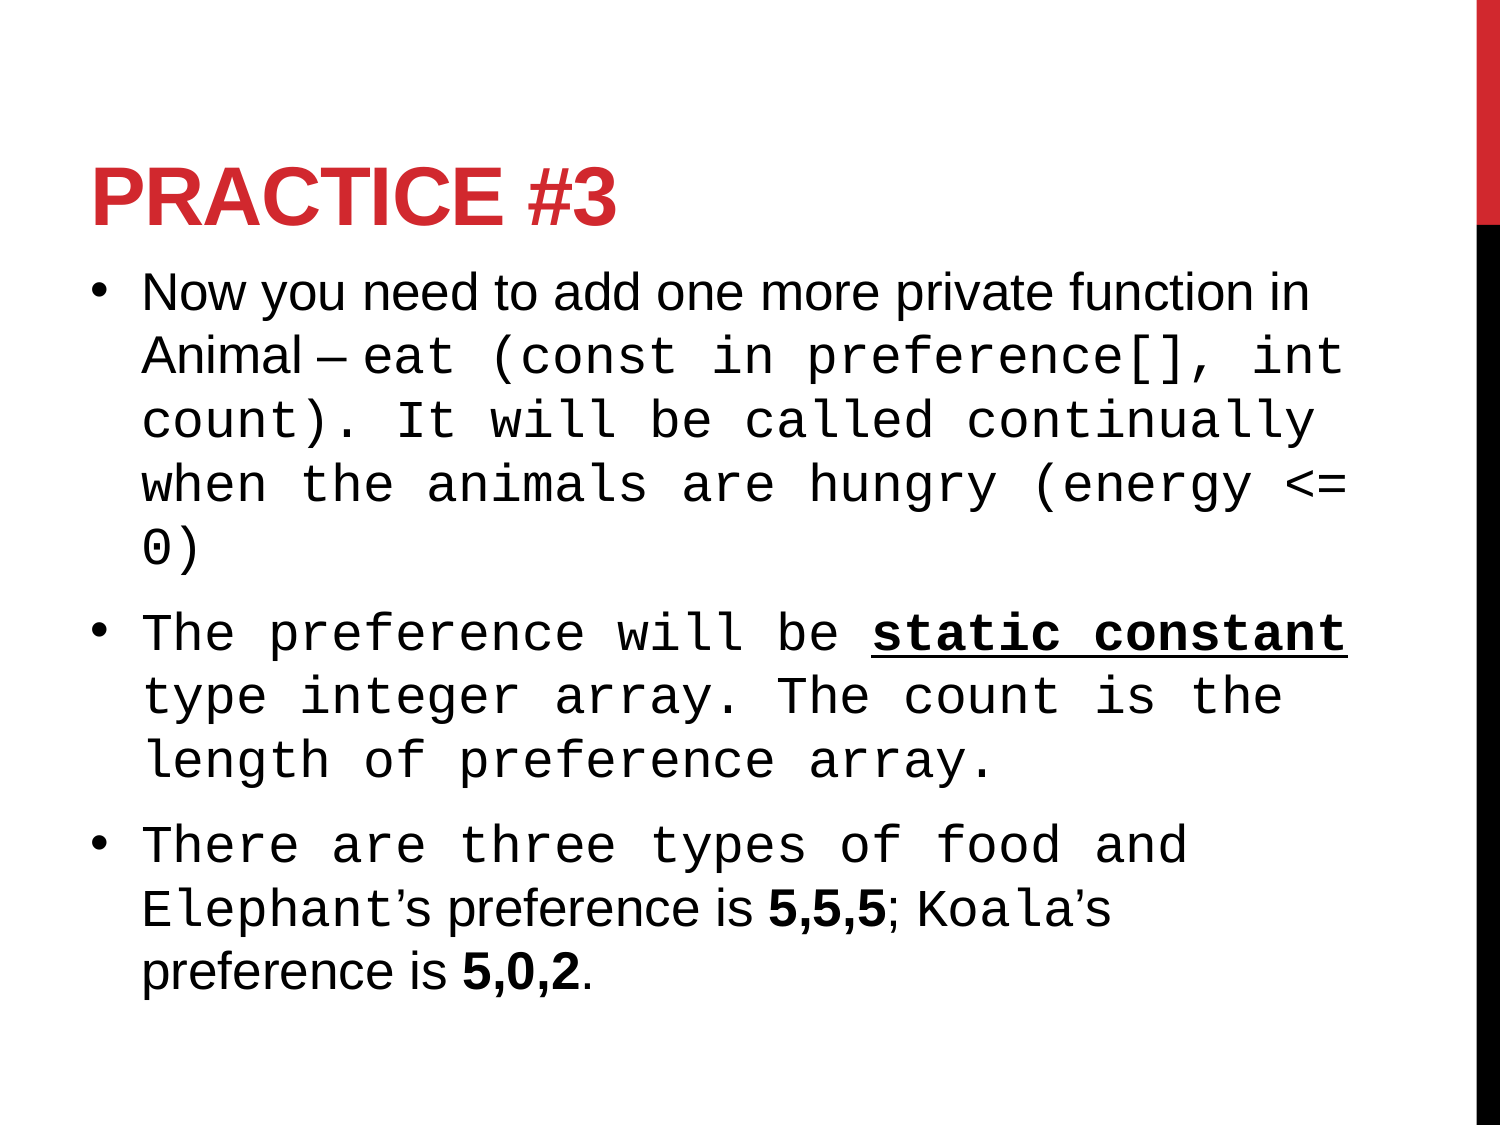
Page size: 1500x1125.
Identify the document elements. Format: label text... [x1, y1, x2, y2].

list Now you need to add one more private function in Animal – eat (const in preference[], int count). It will be called continually when the animals are hungry (energy <= 0) The preference will be static constant type integer array. The count is the length of preference array. There are three types of food and Elephant’s preference is 5,5,5; Koala’s preference is 5,0,2. [75, 250, 1369, 1027]
title Practice #3 [75, 25, 1025, 250]
